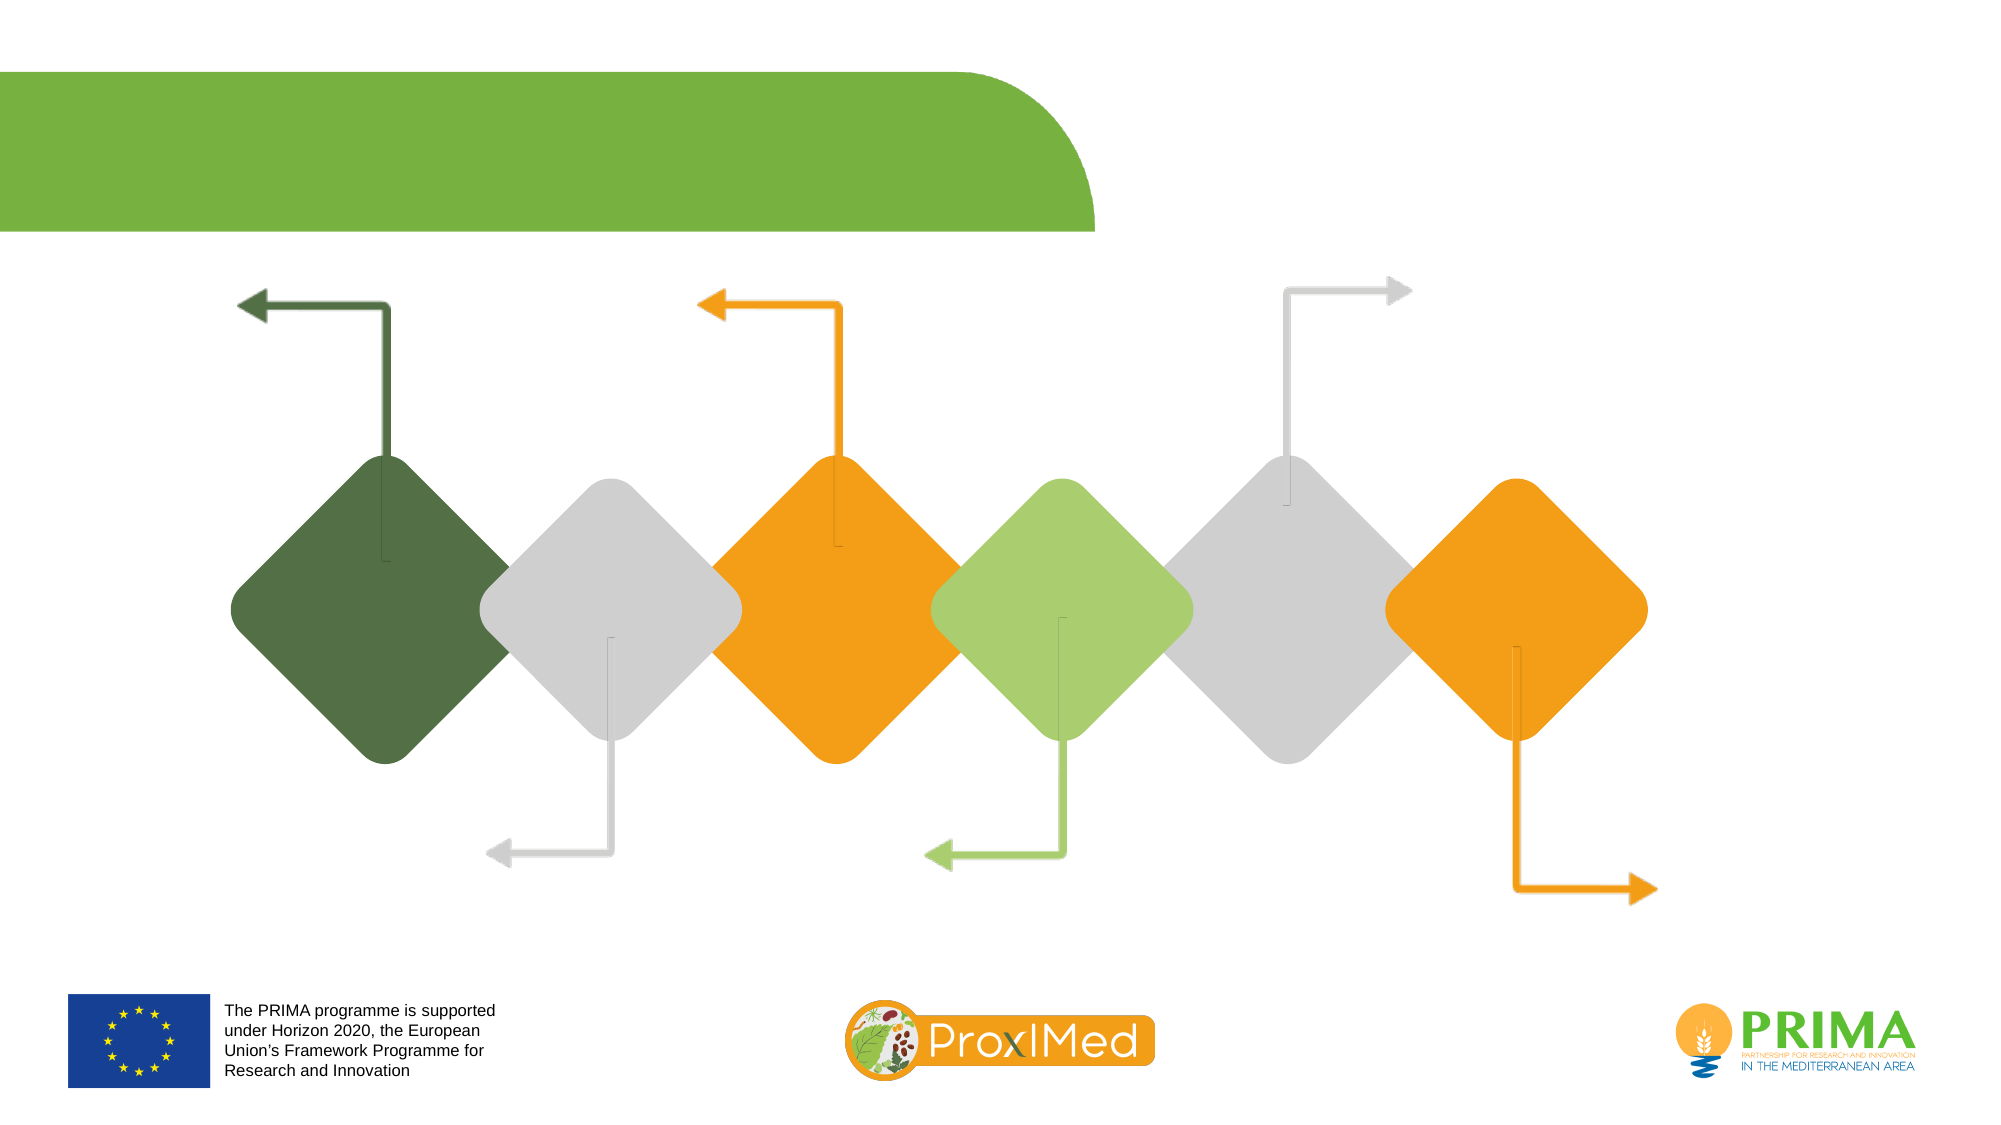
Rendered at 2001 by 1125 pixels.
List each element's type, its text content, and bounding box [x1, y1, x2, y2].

picture [0, 71, 1095, 232]
picture [845, 1000, 1155, 1081]
picture [697, 287, 843, 548]
text_box The PRIMA programme is supported under Horizon 2020, the European Union’s Framework Programme for Research and Innovation [213, 992, 520, 1088]
text_box [1164, 455, 1414, 765]
picture [1674, 1000, 1917, 1081]
picture [1512, 645, 1658, 907]
picture [1283, 275, 1413, 508]
picture [237, 286, 391, 563]
picture [485, 636, 615, 869]
picture [65, 991, 213, 1091]
text_box [712, 456, 960, 765]
text_box [930, 478, 1194, 741]
text_box [1385, 478, 1648, 741]
text_box [479, 478, 743, 741]
picture [924, 616, 1067, 873]
text_box [230, 455, 509, 765]
